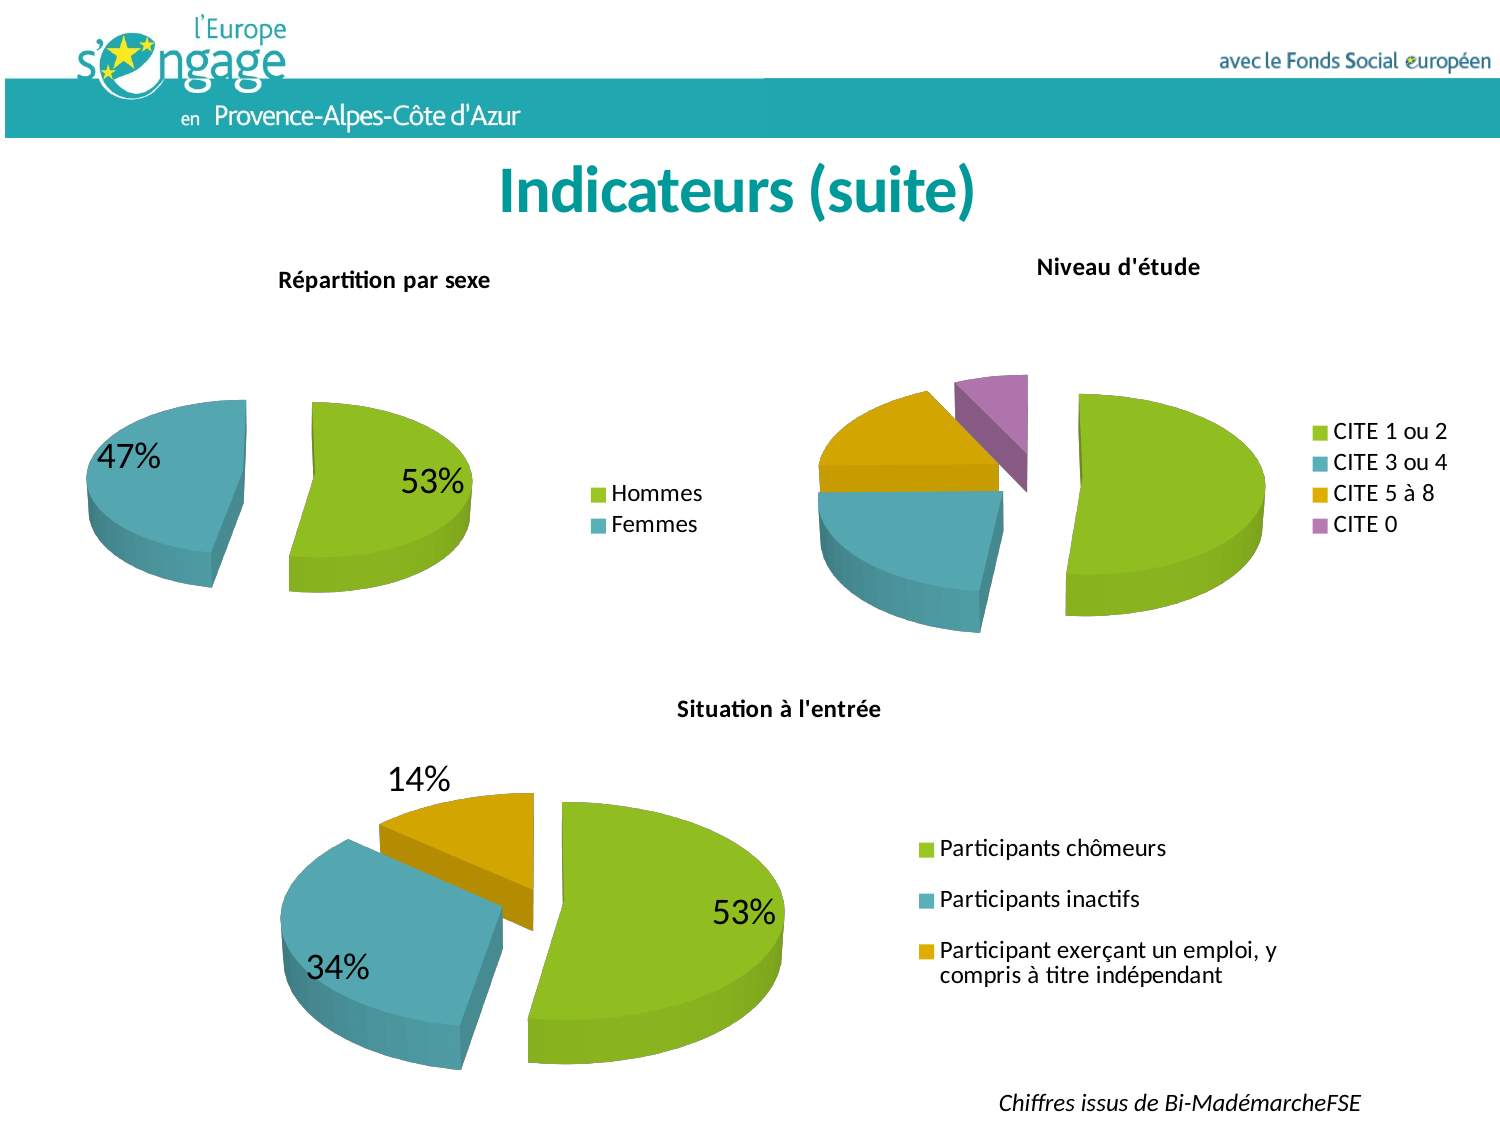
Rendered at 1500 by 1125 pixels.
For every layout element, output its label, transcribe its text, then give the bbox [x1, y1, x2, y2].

chart [45, 231, 1469, 1080]
picture [1205, 45, 1500, 76]
text_box Chiffres issus de Bi-MadémarcheFSE [984, 1078, 1469, 1124]
title Indicateurs (suite) [407, 151, 1069, 327]
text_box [4, 14, 1500, 138]
